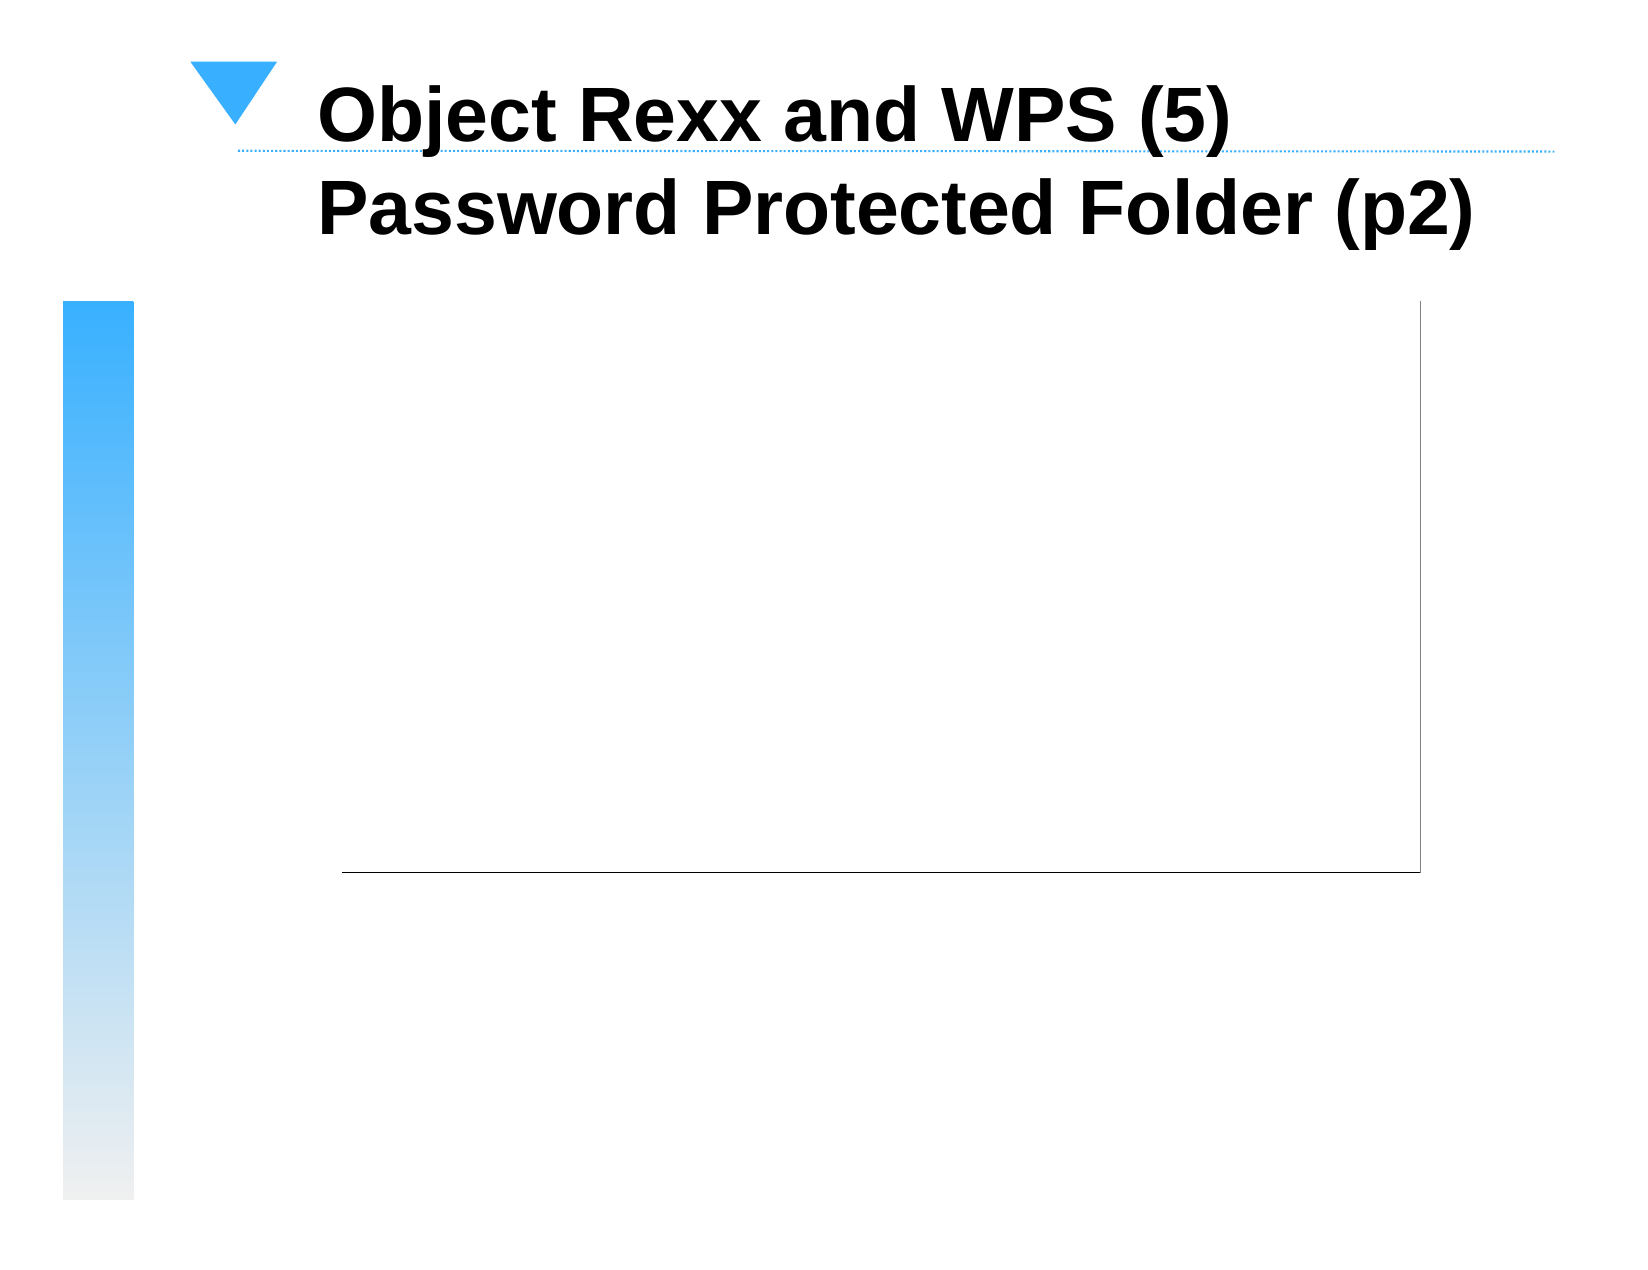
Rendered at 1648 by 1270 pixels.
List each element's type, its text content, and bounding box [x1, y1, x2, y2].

text_box [63, 301, 134, 1200]
text_box [190, 61, 278, 125]
text_box Object Rexx and WPS (5) Password Protected Folder (p2) [317, 64, 1549, 250]
picture [341, 300, 1577, 1198]
